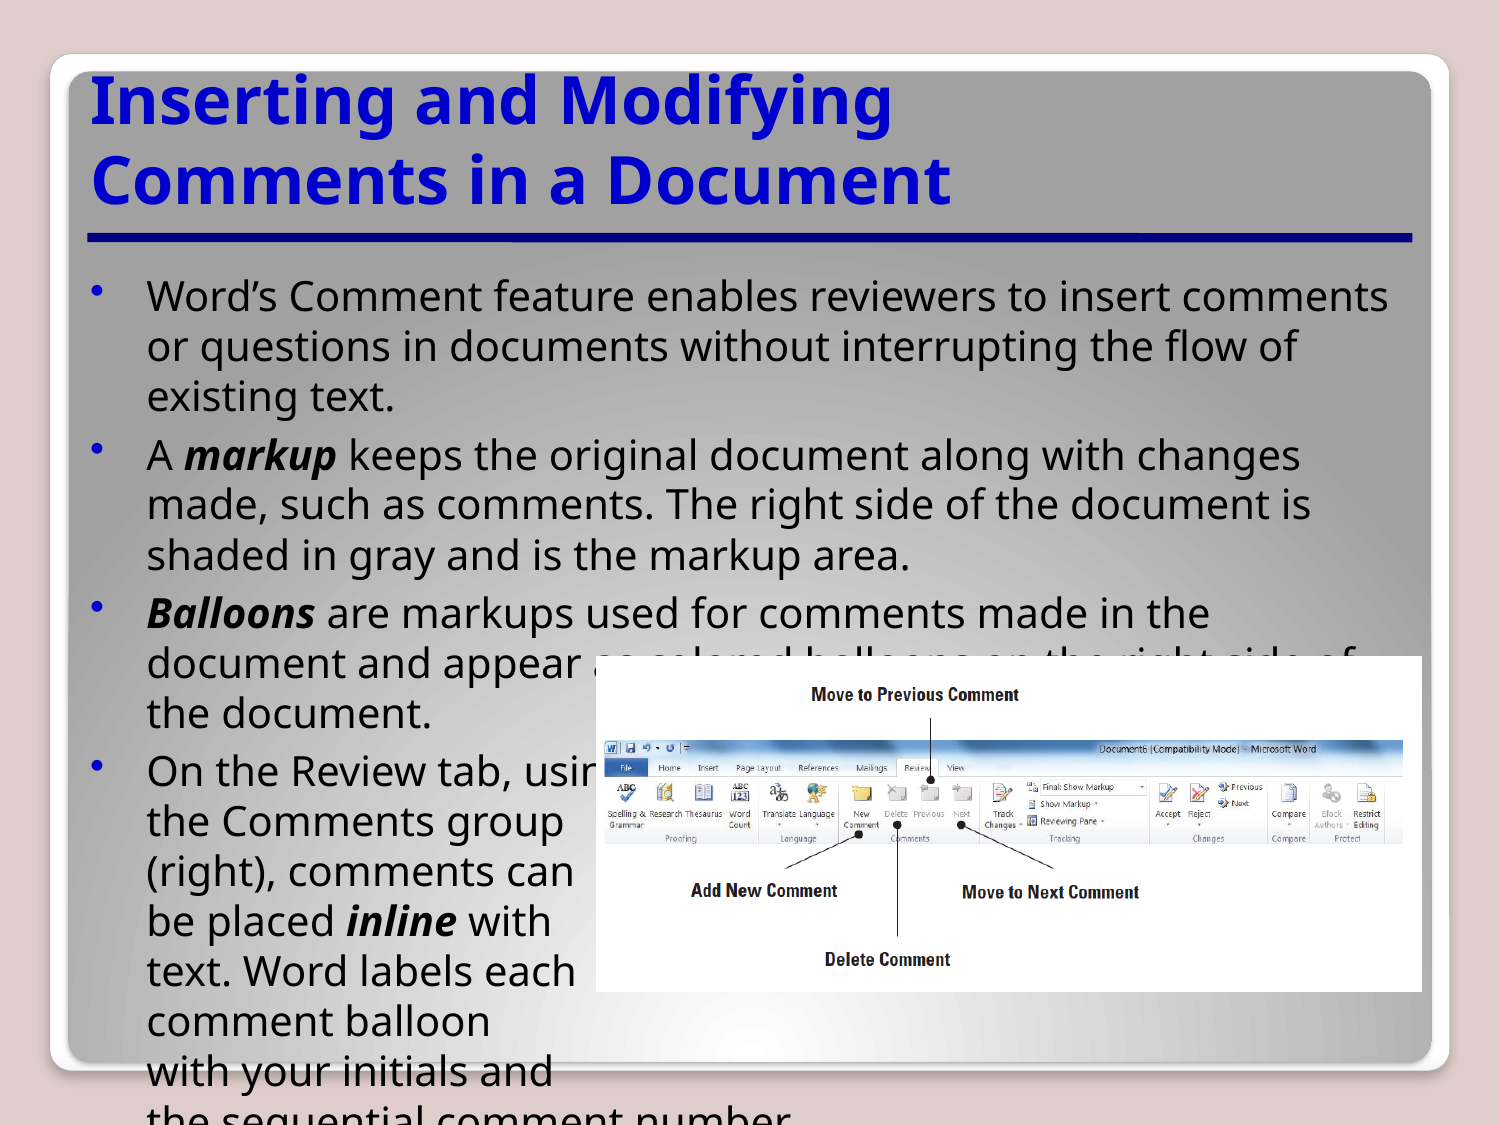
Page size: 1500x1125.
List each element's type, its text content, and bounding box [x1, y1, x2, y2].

picture [596, 656, 1423, 992]
title Inserting and Modifying Comments in a Document [74, 74, 1426, 226]
list Word’s Comment feature enables reviewers to insert comments or questions in documents without interrupting the flow of existing text. A markup keeps the original document along with changes made, such as comments. The right side of the document is shaded in gray and is the markup area. Balloons are markups used for comments made in the document and appear as colored balloons on the right side of the document. On the Review tab, using the Comments group (right), comments can be placed inline with text. Word labels each comment balloon with your initials and the sequential comment number. [74, 262, 1426, 1063]
